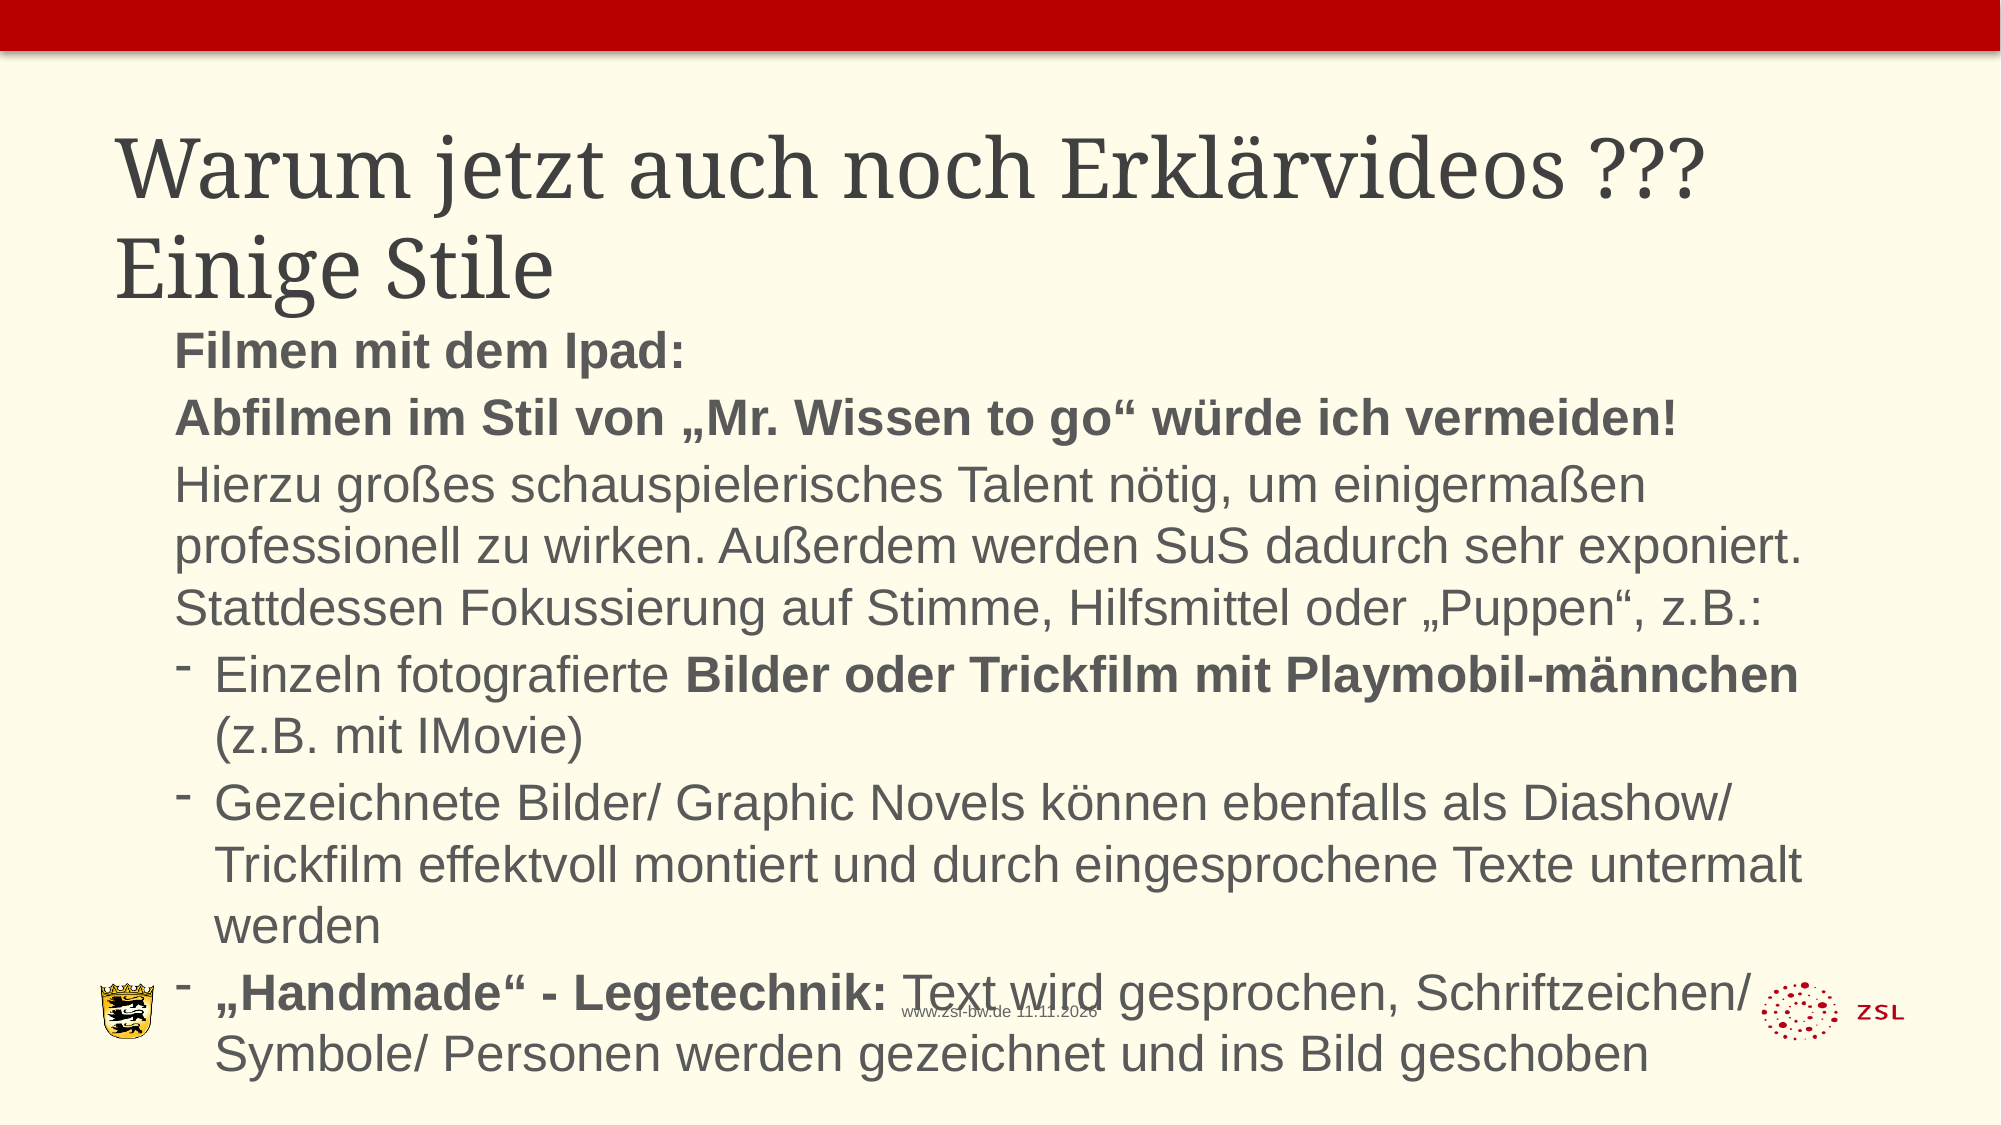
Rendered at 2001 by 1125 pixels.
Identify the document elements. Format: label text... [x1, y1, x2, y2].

list Filmen mit dem Ipad: Abfilmen im Stil von „Mr. Wissen to go“ würde ich vermeiden! Hierzu großes schauspielerisches Talent nötig, um einigermaßen professionell zu wirken. Außerdem werden SuS dadurch sehr exponiert. Stattdessen Fokussierung auf Stimme, Hilfsmittel oder „Puppen“, z.B.: Einzeln fotografierte Bilder oder Trickfilm mit Playmobil-männchen (z.B. mit IMovie) Gezeichnete Bilder/ Graphic Novels können ebenfalls als Diashow/ Trickfilm effektvoll montiert und durch eingesprochene Texte untermalt werden „Handmade“ - Legetechnik: Text wird gesprochen, Schriftzeichen/ Symbole/ Personen werden gezeichnet und ins Bild geschoben [142, 310, 1869, 1100]
title Warum jetzt auch noch Erklärvideos ??? Einige Stile [99, 127, 1900, 303]
picture [1869, 981, 1905, 1041]
picture [98, 981, 142, 1041]
